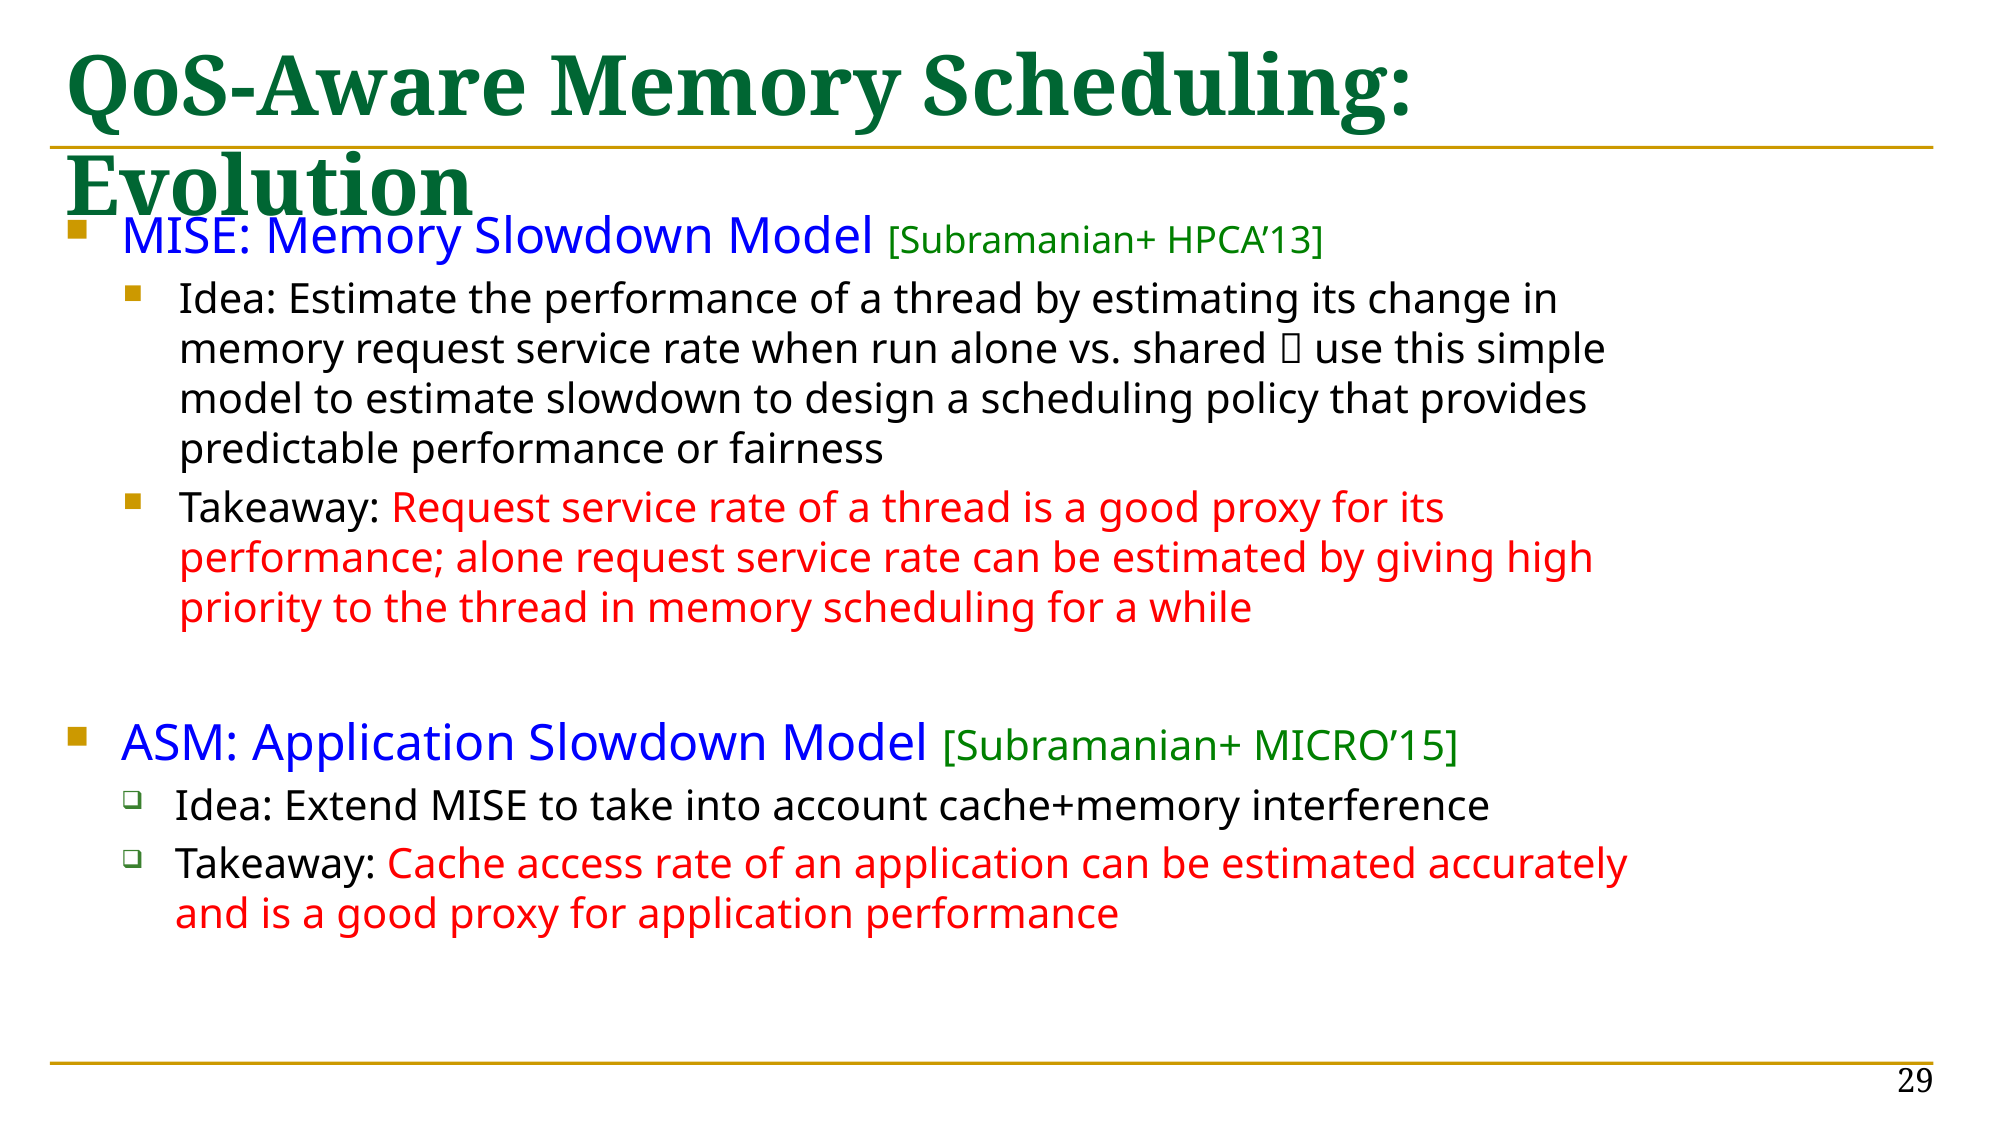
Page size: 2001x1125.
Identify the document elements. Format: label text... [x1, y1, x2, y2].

list MISE: Memory Slowdown Model [Subramanian+ HPCA’13] Idea: Estimate the performance of a thread by estimating its change in memory request service rate when run alone vs. shared  use this simple model to estimate slowdown to design a scheduling policy that provides predictable performance or fairness Takeaway: Request service rate of a thread is a good proxy for its performance; alone request service rate can be estimated by giving high priority to the thread in memory scheduling for a while ASM: Application Slowdown Model [Subramanian+ MICRO’15] Idea: Extend MISE to take into account cache+memory interference Takeaway: Cache access rate of an application can be estimated accurately and is a good proxy for application performance [50, 196, 1700, 1025]
slide_number 29 [1482, 1036, 1950, 1112]
title QoS-Aware Memory Scheduling: Evolution [50, 24, 1750, 200]
